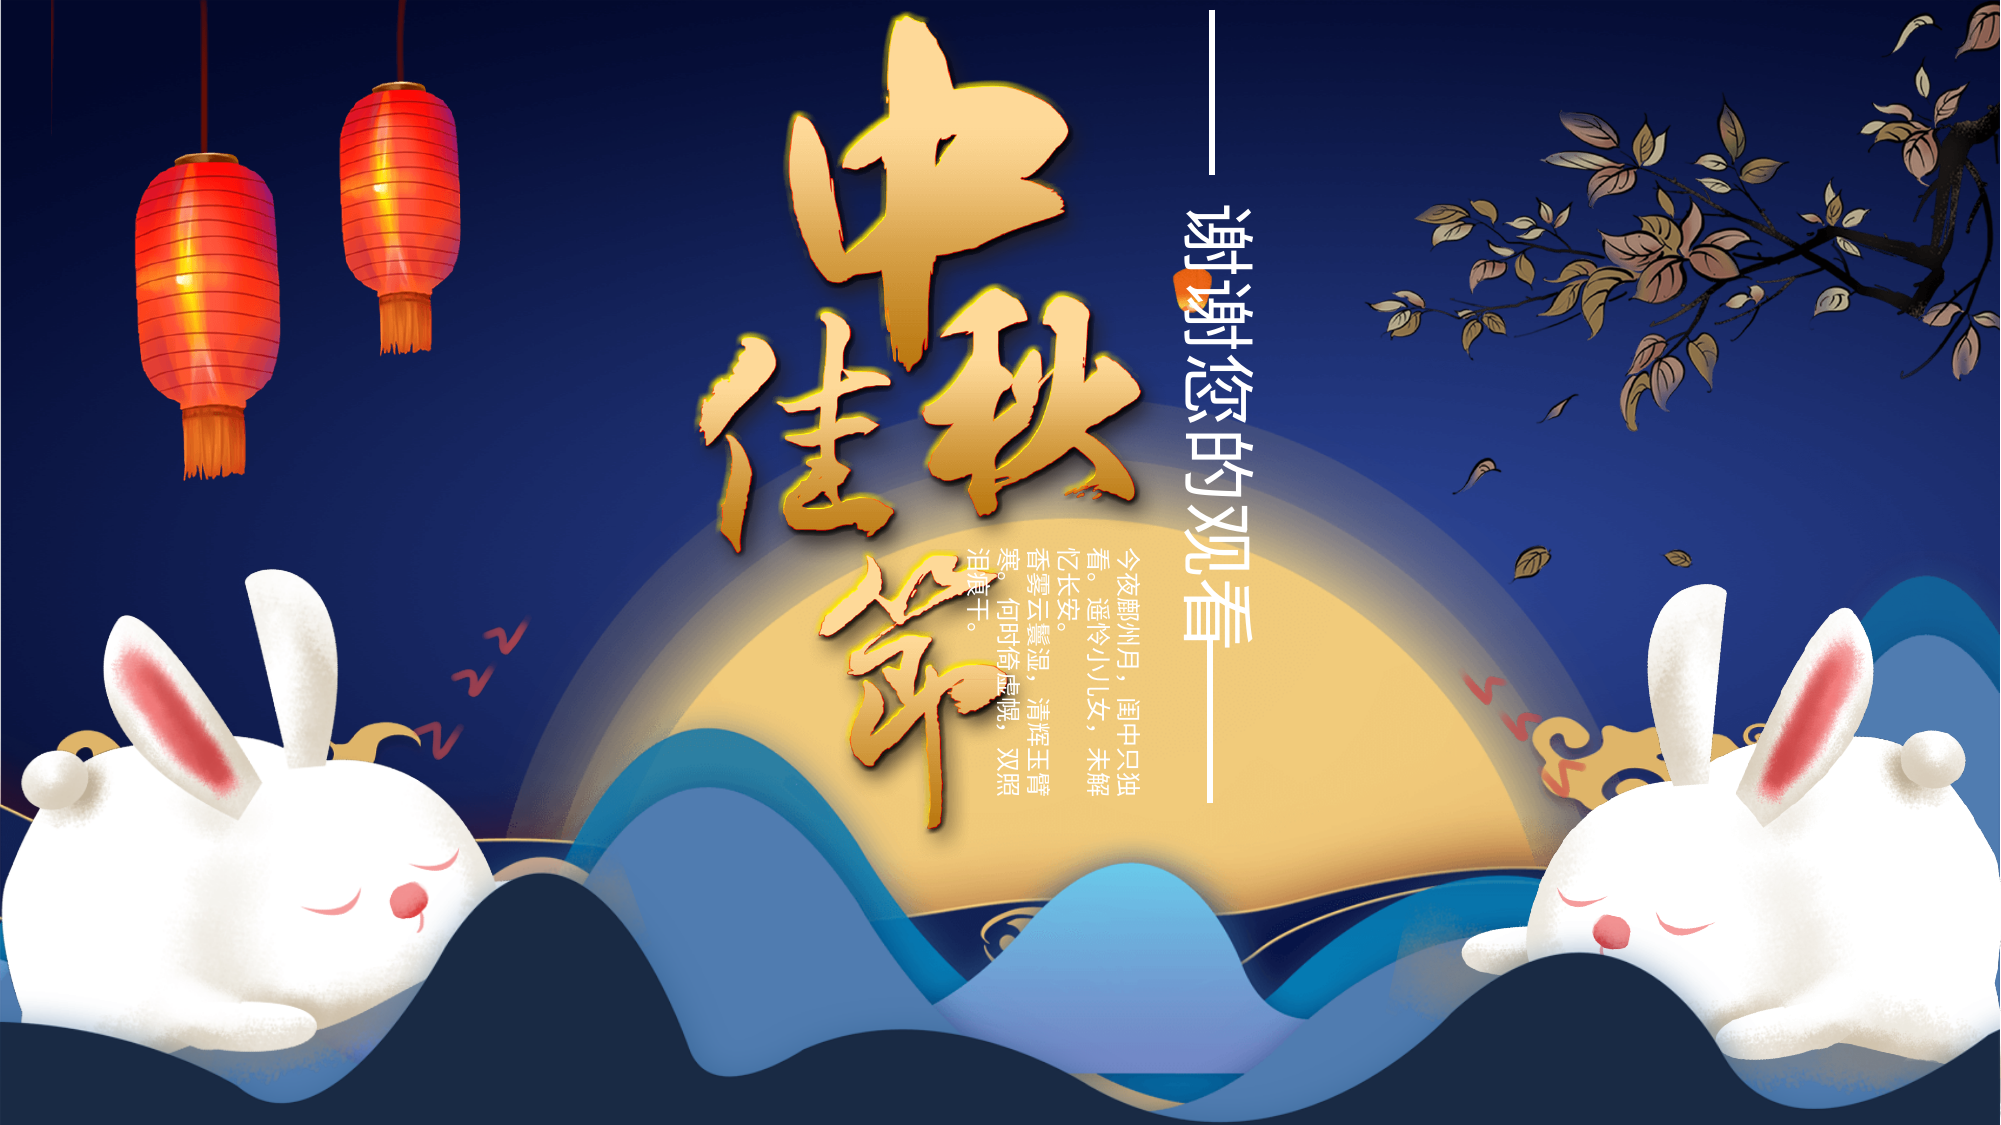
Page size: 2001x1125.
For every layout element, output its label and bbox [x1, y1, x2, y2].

text_box [1151, 9, 1273, 803]
picture [0, 0, 2001, 1125]
